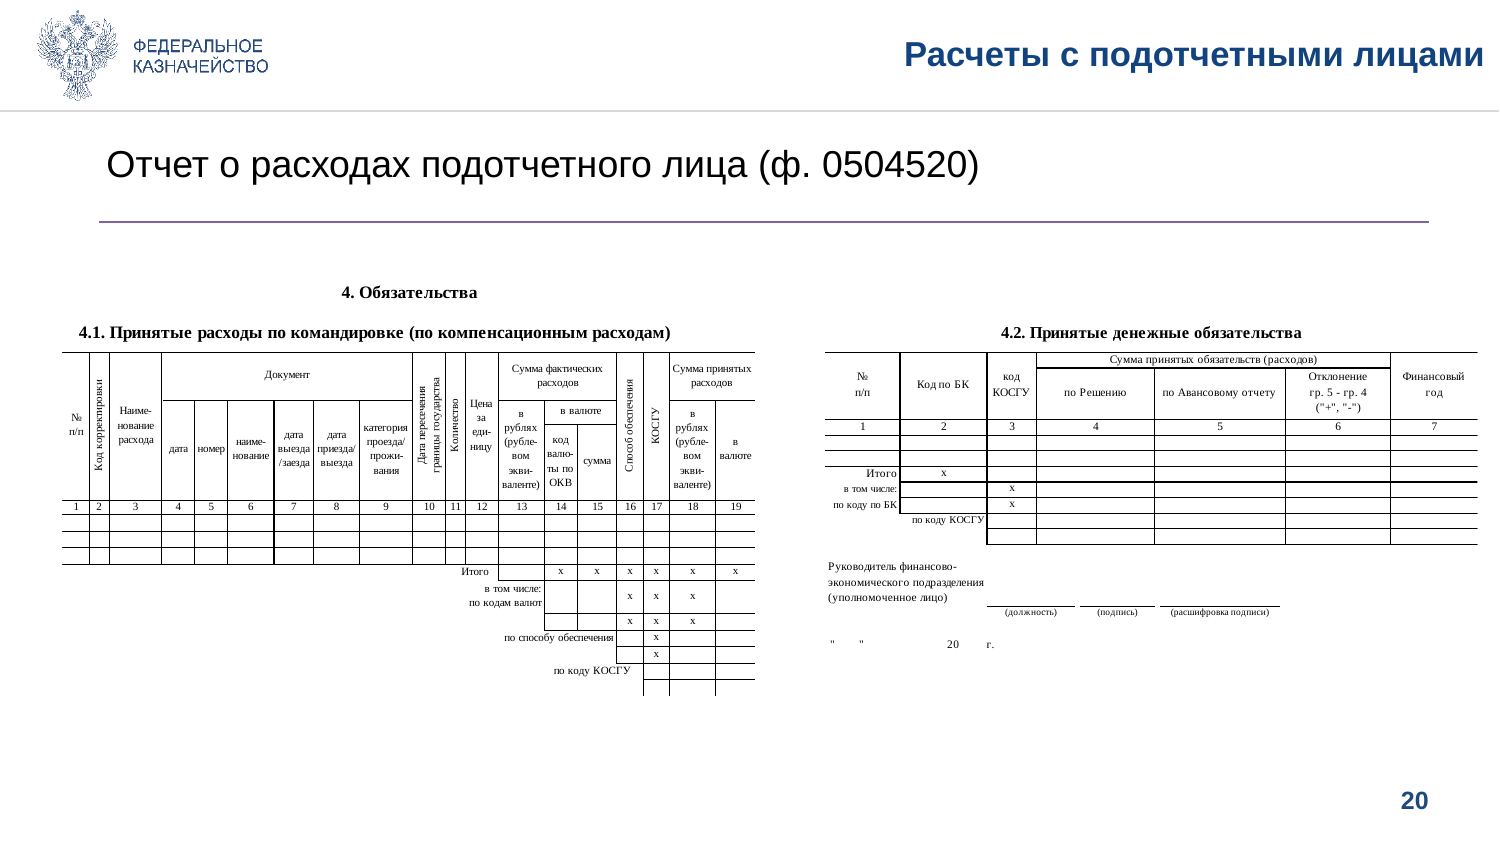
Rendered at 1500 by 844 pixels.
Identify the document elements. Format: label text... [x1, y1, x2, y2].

picture [824, 321, 1479, 655]
slide_number 19 [1083, 784, 1429, 815]
text_box Расчеты с подотчетными лицами [655, 23, 1500, 81]
picture [62, 280, 757, 698]
text_box Отчет о расходах подотчетного лица (ф. 0504520) [91, 132, 1417, 193]
picture [37, 10, 268, 101]
